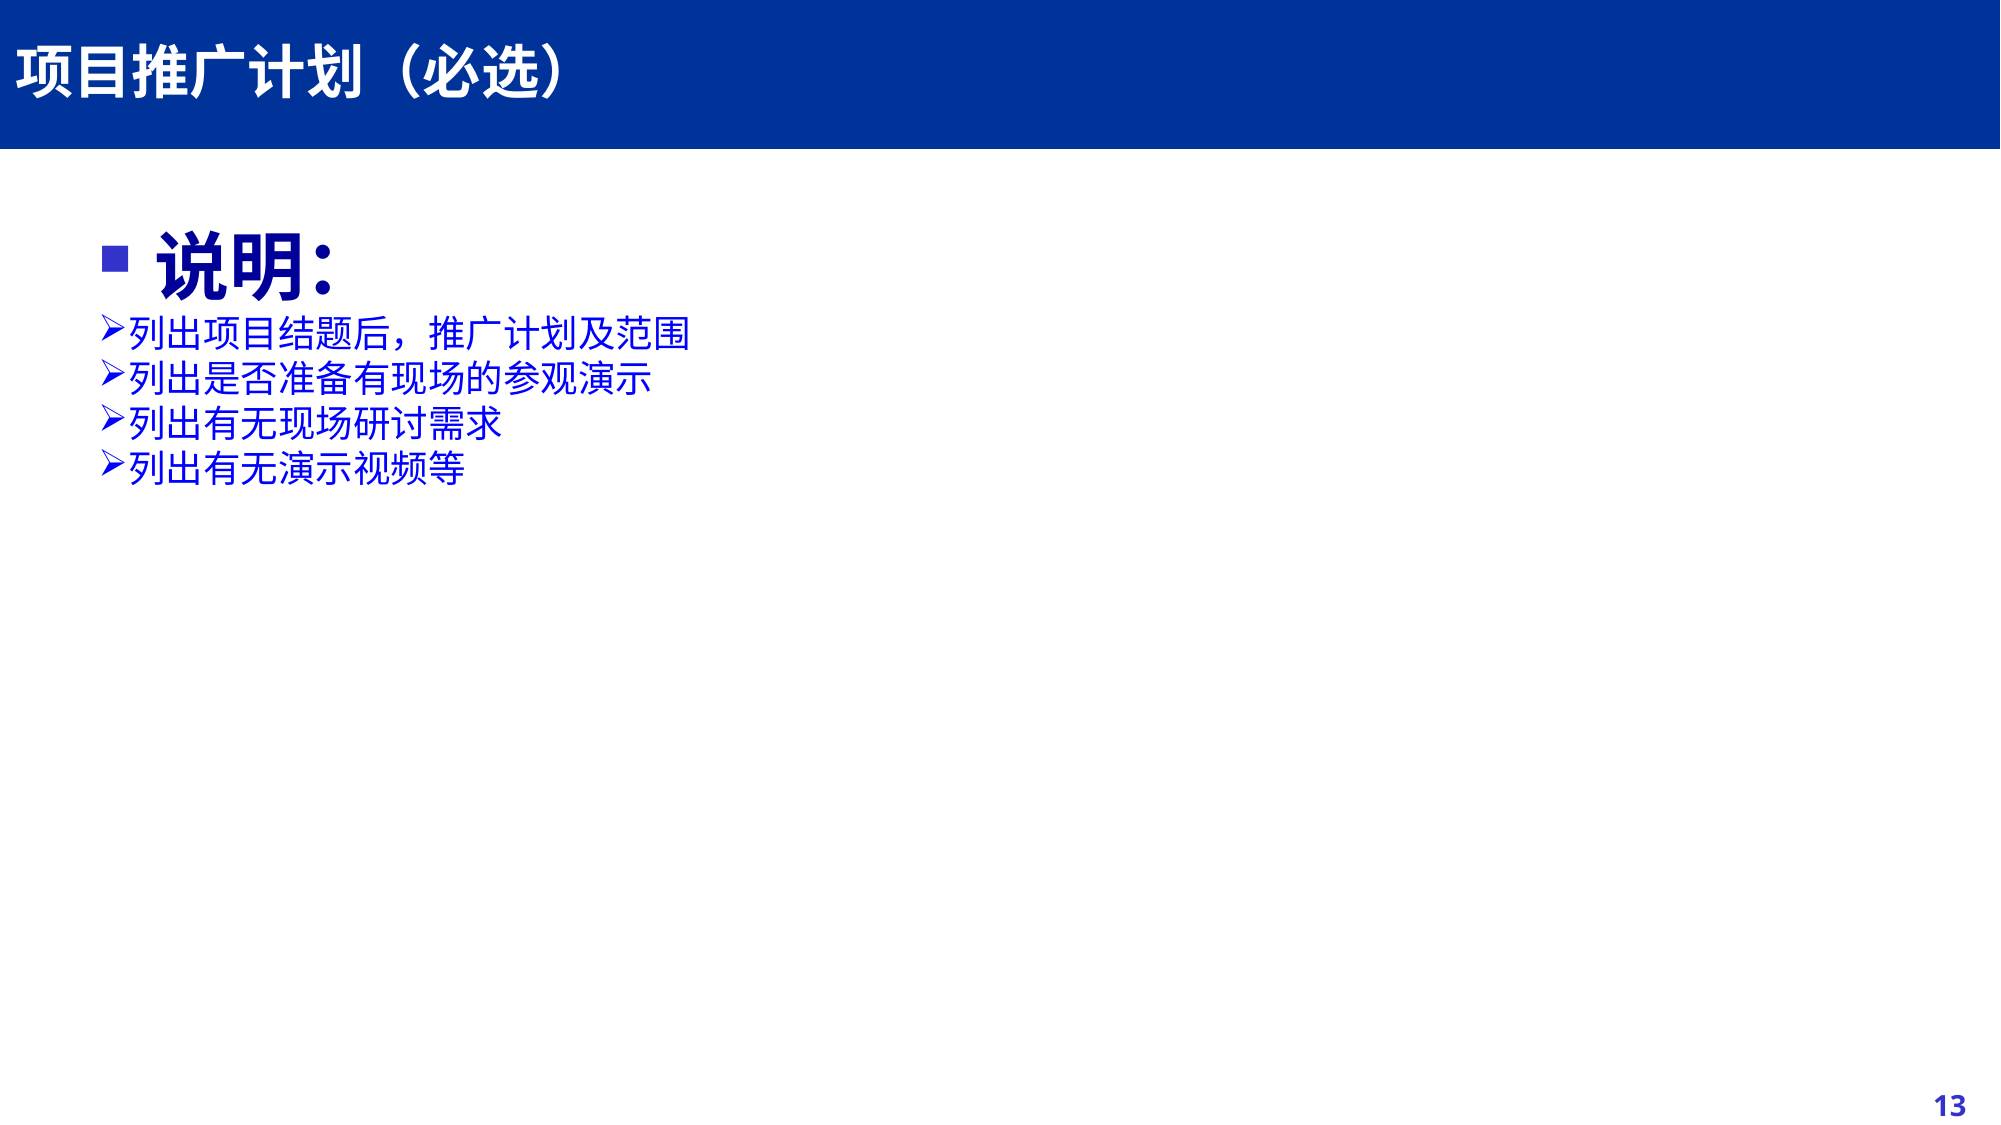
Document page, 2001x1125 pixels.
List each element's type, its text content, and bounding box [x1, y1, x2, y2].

title 项目推广计划（必选） [0, 0, 2000, 145]
list 说明： 列出项目结题后，推广计划及范围 列出是否准备有现场的参观演示 列出有无现场研讨需求 列出有无演示视频等 [83, 212, 1917, 729]
